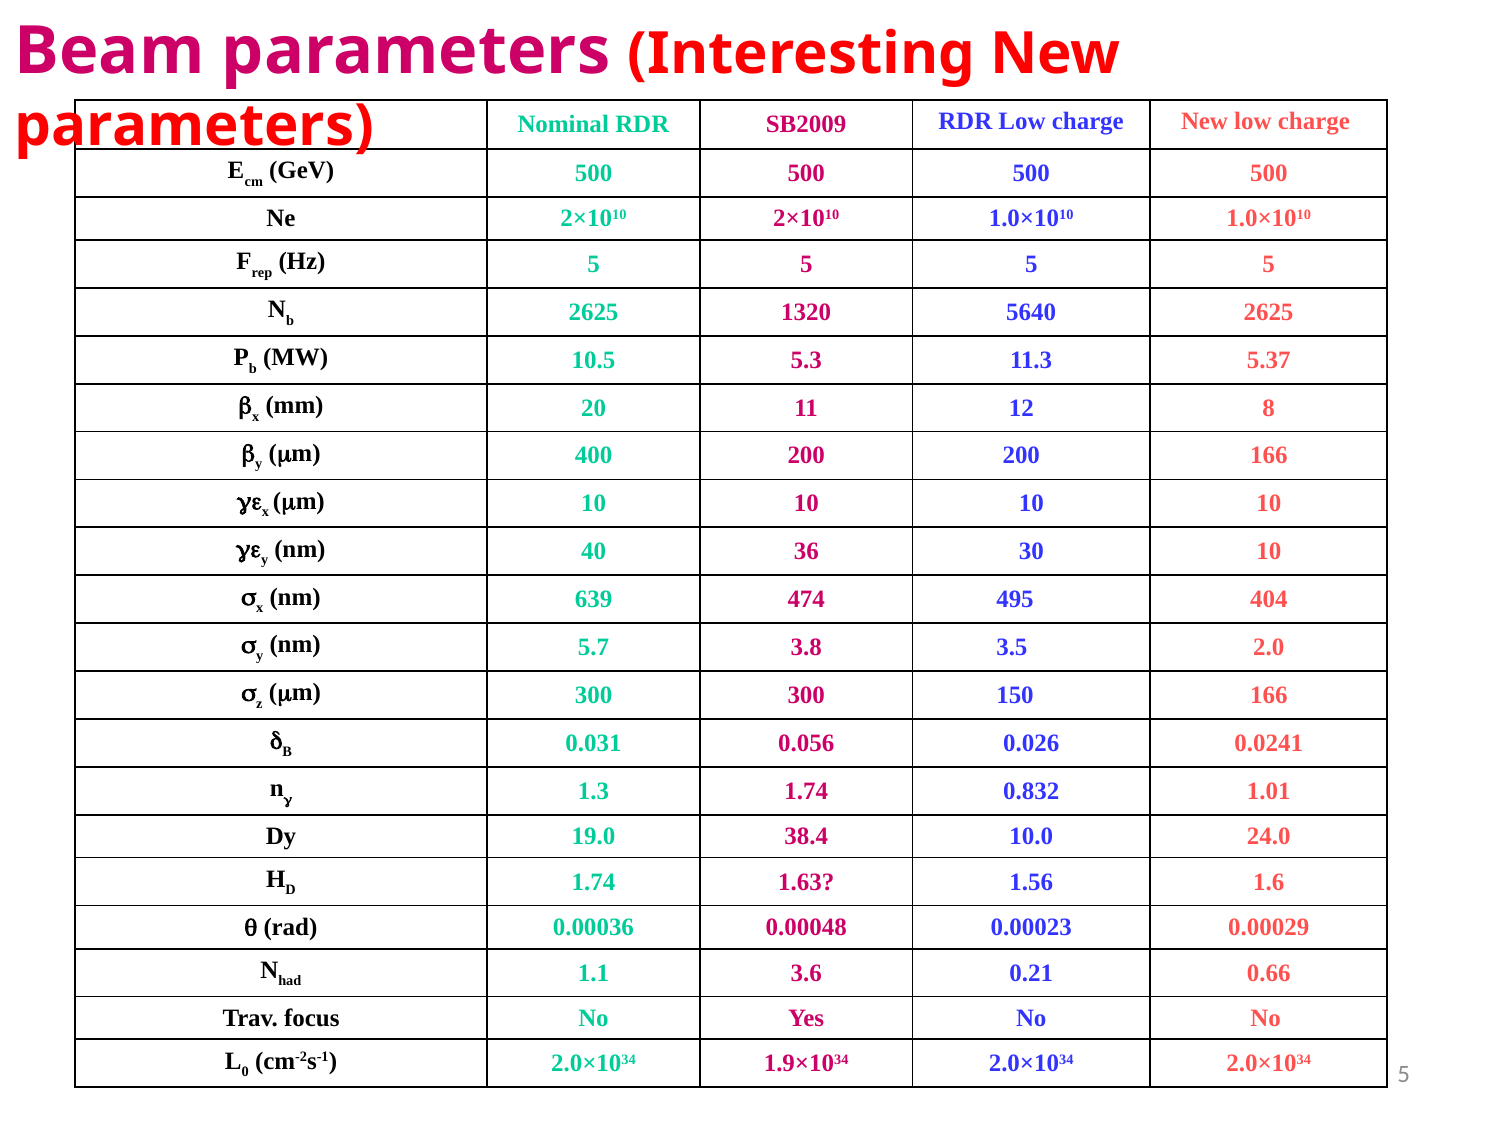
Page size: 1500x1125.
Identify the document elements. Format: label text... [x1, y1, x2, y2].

table_cell z (m) [76, 672, 486, 718]
table_cell 2×1010 [701, 198, 912, 239]
table_cell 200 [701, 432, 912, 479]
table_cell 5 [1151, 241, 1386, 287]
table_cell n [76, 768, 486, 814]
table_cell 0.832 [913, 768, 1149, 814]
table_cell 10 [1151, 528, 1386, 574]
table_cell Nhad [76, 950, 486, 996]
table_cell 5 [913, 241, 1149, 287]
table_cell 1.01 [1151, 768, 1386, 814]
table_cell 1.9×1034 [701, 1040, 912, 1086]
table_cell 5640 [913, 289, 1149, 335]
table_cell 2.0×1034 [913, 1040, 1149, 1086]
table_cell Ecm (GeV) [76, 165, 486, 196]
table_cell 20 [488, 385, 699, 431]
table_cell 36 [701, 528, 912, 574]
table_cell 0.21 [913, 950, 1149, 996]
table_cell HD [76, 858, 486, 905]
table_cell 500 [701, 165, 912, 196]
table_cell Nb [76, 289, 486, 335]
table_cell 38.4 [701, 816, 912, 857]
table_cell 11.3 [913, 337, 1149, 383]
table_cell 1.3 [488, 768, 699, 814]
table_cell 3.5 [913, 624, 1149, 670]
table_cell  (rad) [76, 906, 486, 948]
table_cell Pb (MW) [76, 337, 486, 383]
table_cell x (nm) [76, 576, 486, 622]
table_cell 2.0×1034 [488, 1040, 699, 1086]
table_cell 1.0×1010 [913, 198, 1149, 239]
table_cell x (m) [76, 480, 486, 526]
table_cell 10 [1151, 480, 1386, 526]
table_cell 0.056 [701, 720, 912, 766]
table_cell 12 [913, 385, 1149, 431]
table_cell Ne [76, 198, 486, 239]
table_cell 0.00029 [1151, 906, 1386, 948]
table_cell 0.026 [913, 720, 1149, 766]
table_cell x (mm) [76, 385, 486, 431]
table_cell 495 [913, 576, 1149, 622]
table_cell 10.5 [488, 337, 699, 383]
table_cell 1.63? [701, 858, 912, 905]
table_cell 19.0 [488, 816, 699, 857]
table_cell 5 [488, 241, 699, 287]
text_box Beam parameters (Interesting New parameters) [0, 0, 1500, 165]
table_cell 150 [913, 672, 1149, 718]
table_cell 1.6 [1151, 858, 1386, 905]
table_cell 11 [701, 385, 912, 431]
table_cell Trav. focus [76, 997, 486, 1038]
table_cell 5.37 [1151, 337, 1386, 383]
table_cell 404 [1151, 576, 1386, 622]
table_cell 2.0 [1151, 624, 1386, 670]
table_cell 10.0 [913, 816, 1149, 857]
table_cell B [76, 720, 486, 766]
table_cell 3.8 [701, 624, 912, 670]
table_cell 24.0 [1151, 816, 1386, 857]
table_cell 500 [488, 165, 699, 196]
table_cell 5.7 [488, 624, 699, 670]
table_cell 5 [701, 241, 912, 287]
table_cell y (nm) [76, 624, 486, 670]
table_cell 10 [913, 480, 1149, 526]
table_cell 166 [1151, 672, 1386, 718]
table_cell y (nm) [76, 528, 486, 574]
table_cell Frep (Hz) [76, 241, 486, 287]
table_cell 0.031 [488, 720, 699, 766]
table_cell 1.56 [913, 858, 1149, 905]
table_cell 1.1 [488, 950, 699, 996]
table_cell No [1151, 997, 1386, 1038]
table_cell 10 [488, 480, 699, 526]
table_cell 400 [488, 432, 699, 479]
table_cell 10 [701, 480, 912, 526]
table_cell 0.00036 [488, 906, 699, 948]
table_cell 0.0241 [1151, 720, 1386, 766]
table_cell 1.74 [488, 858, 699, 905]
table_cell y (m) [76, 432, 486, 479]
table_cell 30 [913, 528, 1149, 574]
table_cell 8 [1151, 385, 1386, 431]
table_cell 300 [701, 672, 912, 718]
table_cell 300 [488, 672, 699, 718]
table_cell 200 [913, 432, 1149, 479]
table_cell 2625 [1151, 289, 1386, 335]
table_cell 0.66 [1151, 950, 1386, 996]
table_cell 0.00023 [913, 906, 1149, 948]
table_cell L0 (cm-2s-1) [76, 1040, 486, 1086]
table_cell 2×1010 [488, 198, 699, 239]
table_cell 639 [488, 576, 699, 622]
table_cell 2625 [488, 289, 699, 335]
table_cell 5.3 [701, 337, 912, 383]
table_cell 2.0×1034 [1151, 1040, 1386, 1086]
table_cell Yes [701, 997, 912, 1038]
table_cell 1.0×1010 [1151, 198, 1386, 239]
table_cell 0.00048 [701, 906, 912, 948]
table_cell 500 [913, 165, 1149, 196]
table_cell No [488, 997, 699, 1038]
table_cell No [913, 997, 1149, 1038]
table_cell 500 [1151, 165, 1386, 196]
slide_number 5 [1074, 1042, 1425, 1103]
table_cell 166 [1151, 432, 1386, 479]
table_cell 1.74 [701, 768, 912, 814]
table_cell Dy [76, 816, 486, 857]
table_cell 3.6 [701, 950, 912, 996]
table_cell 40 [488, 528, 699, 574]
table_cell 1320 [701, 289, 912, 335]
table_cell 474 [701, 576, 912, 622]
